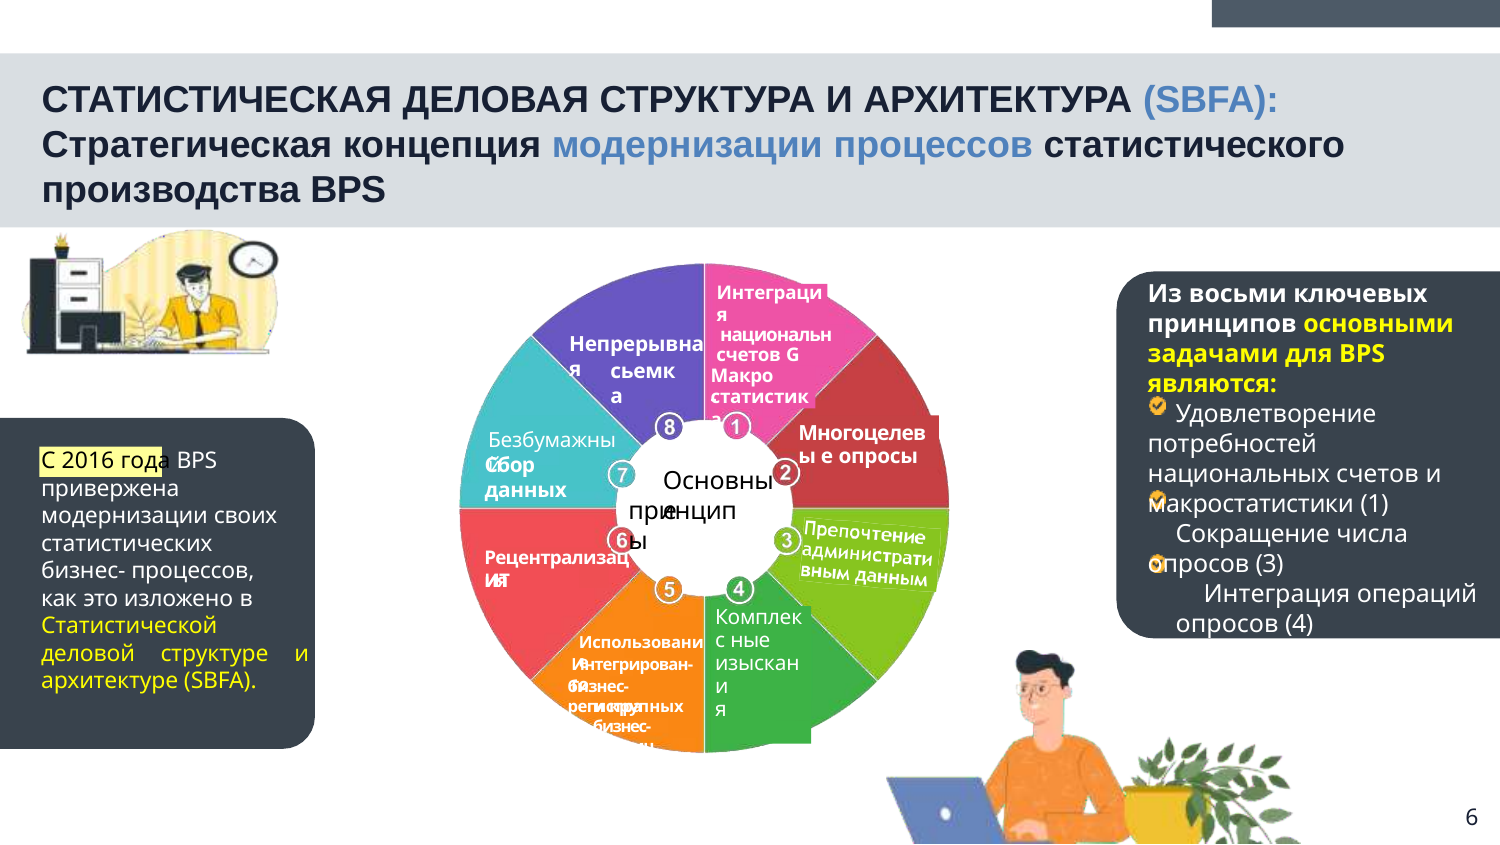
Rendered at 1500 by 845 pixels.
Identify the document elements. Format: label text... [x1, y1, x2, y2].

text_box [0, 53, 1500, 228]
text_box привержена модернизации своих статистических бизнес- процессов, как это изложено в Статистической деловой структуре и архитектуре (SBFA). [38, 471, 310, 694]
text_box [1116, 271, 1500, 639]
picture [1149, 554, 1167, 573]
picture [395, 199, 1301, 844]
text_box производства BPS [39, 163, 395, 211]
text_box Из восьми ключевых принципов основными задачами для BPS являются: [1145, 275, 1498, 395]
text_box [714, 517, 941, 745]
picture [0, 168, 317, 418]
text_box С 2016 года BPS [38, 443, 224, 471]
text_box Удовлетворение потребностей национальных счетов и макростатистики (1) Сокращение числа опросов (3) Интеграция операций опросов (4) [1145, 395, 1500, 637]
text_box 6 [1463, 800, 1481, 831]
picture [1149, 490, 1167, 509]
text_box [1211, 0, 1500, 28]
title СТАТИСТИЧЕСКАЯ ДЕЛОВАЯ СТРУКТУРА И АРХИТЕКТУРА (SBFA): Стратегическая концепция модернизации процессов статистического [39, 73, 1357, 217]
text_box [0, 425, 315, 749]
picture [1149, 396, 1167, 415]
